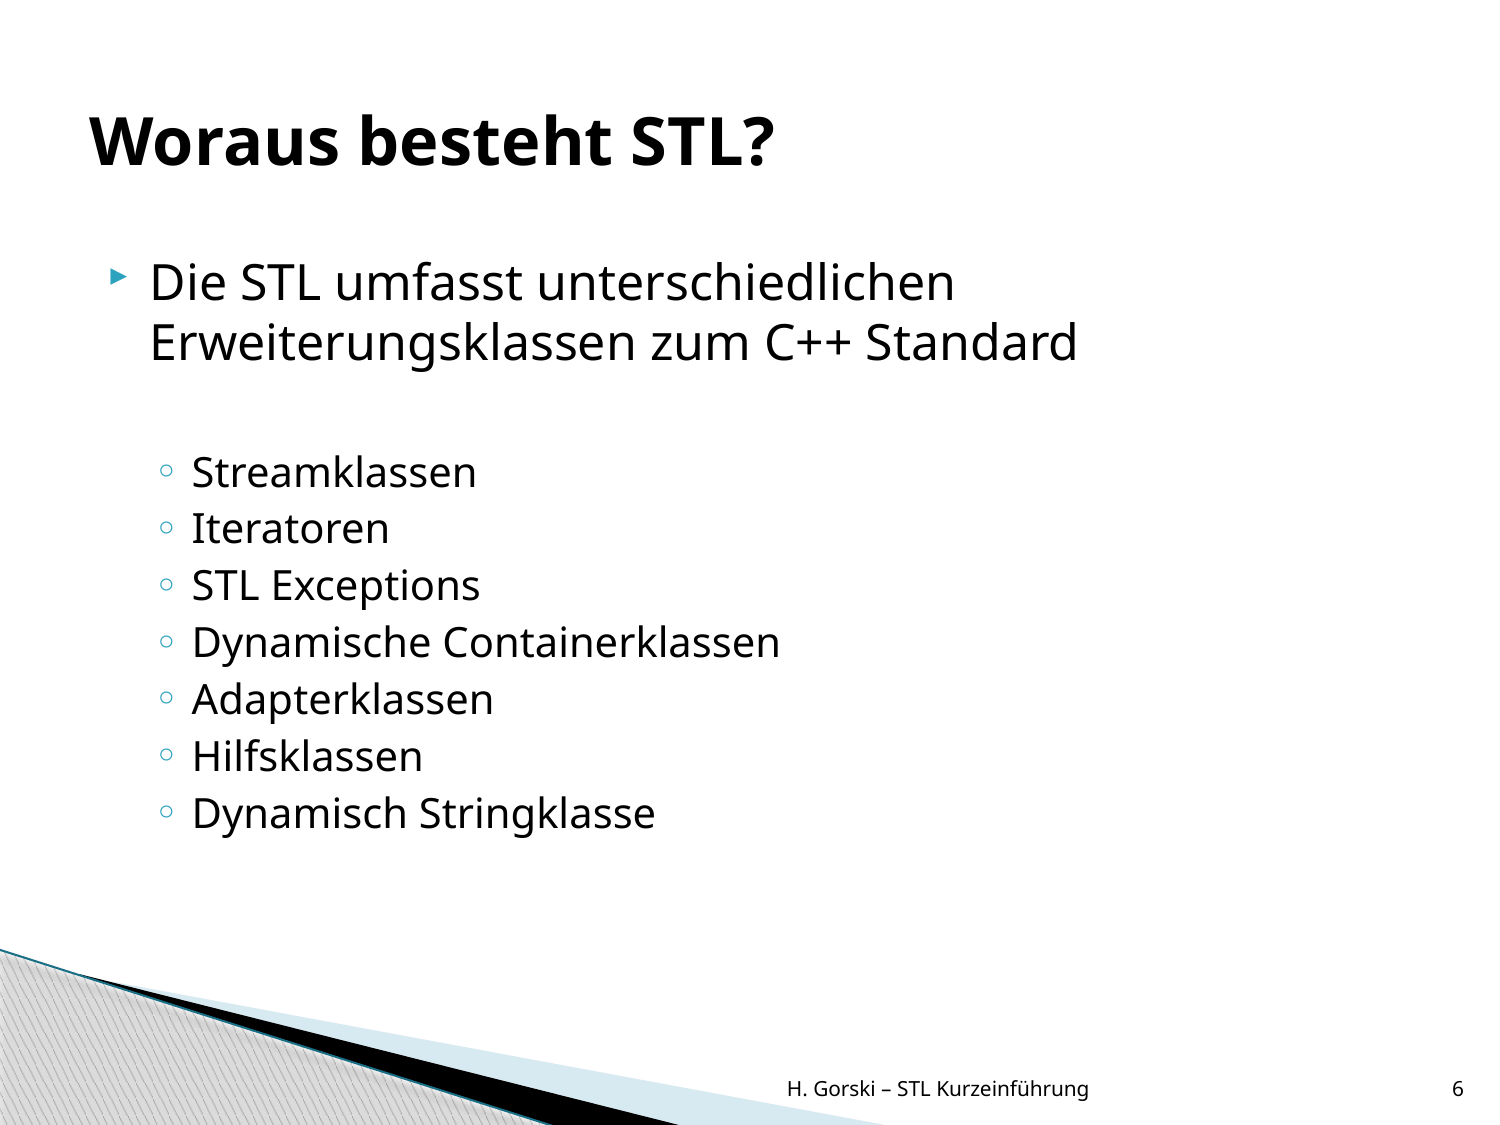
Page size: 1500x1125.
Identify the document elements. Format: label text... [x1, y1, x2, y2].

footer H. Gorski – STL Kurzeinführung [718, 1051, 1105, 1112]
title Woraus besteht STL? [75, 45, 1425, 233]
list Die STL umfasst unterschiedlichen Erweiterungsklassen zum C++ Standard Streamklassen Iteratoren STL Exceptions Dynamische Containerklassen Adapterklassen Hilfsklassen Dynamisch Stringklasse [75, 243, 1425, 986]
slide_number 6 [1418, 1051, 1479, 1112]
